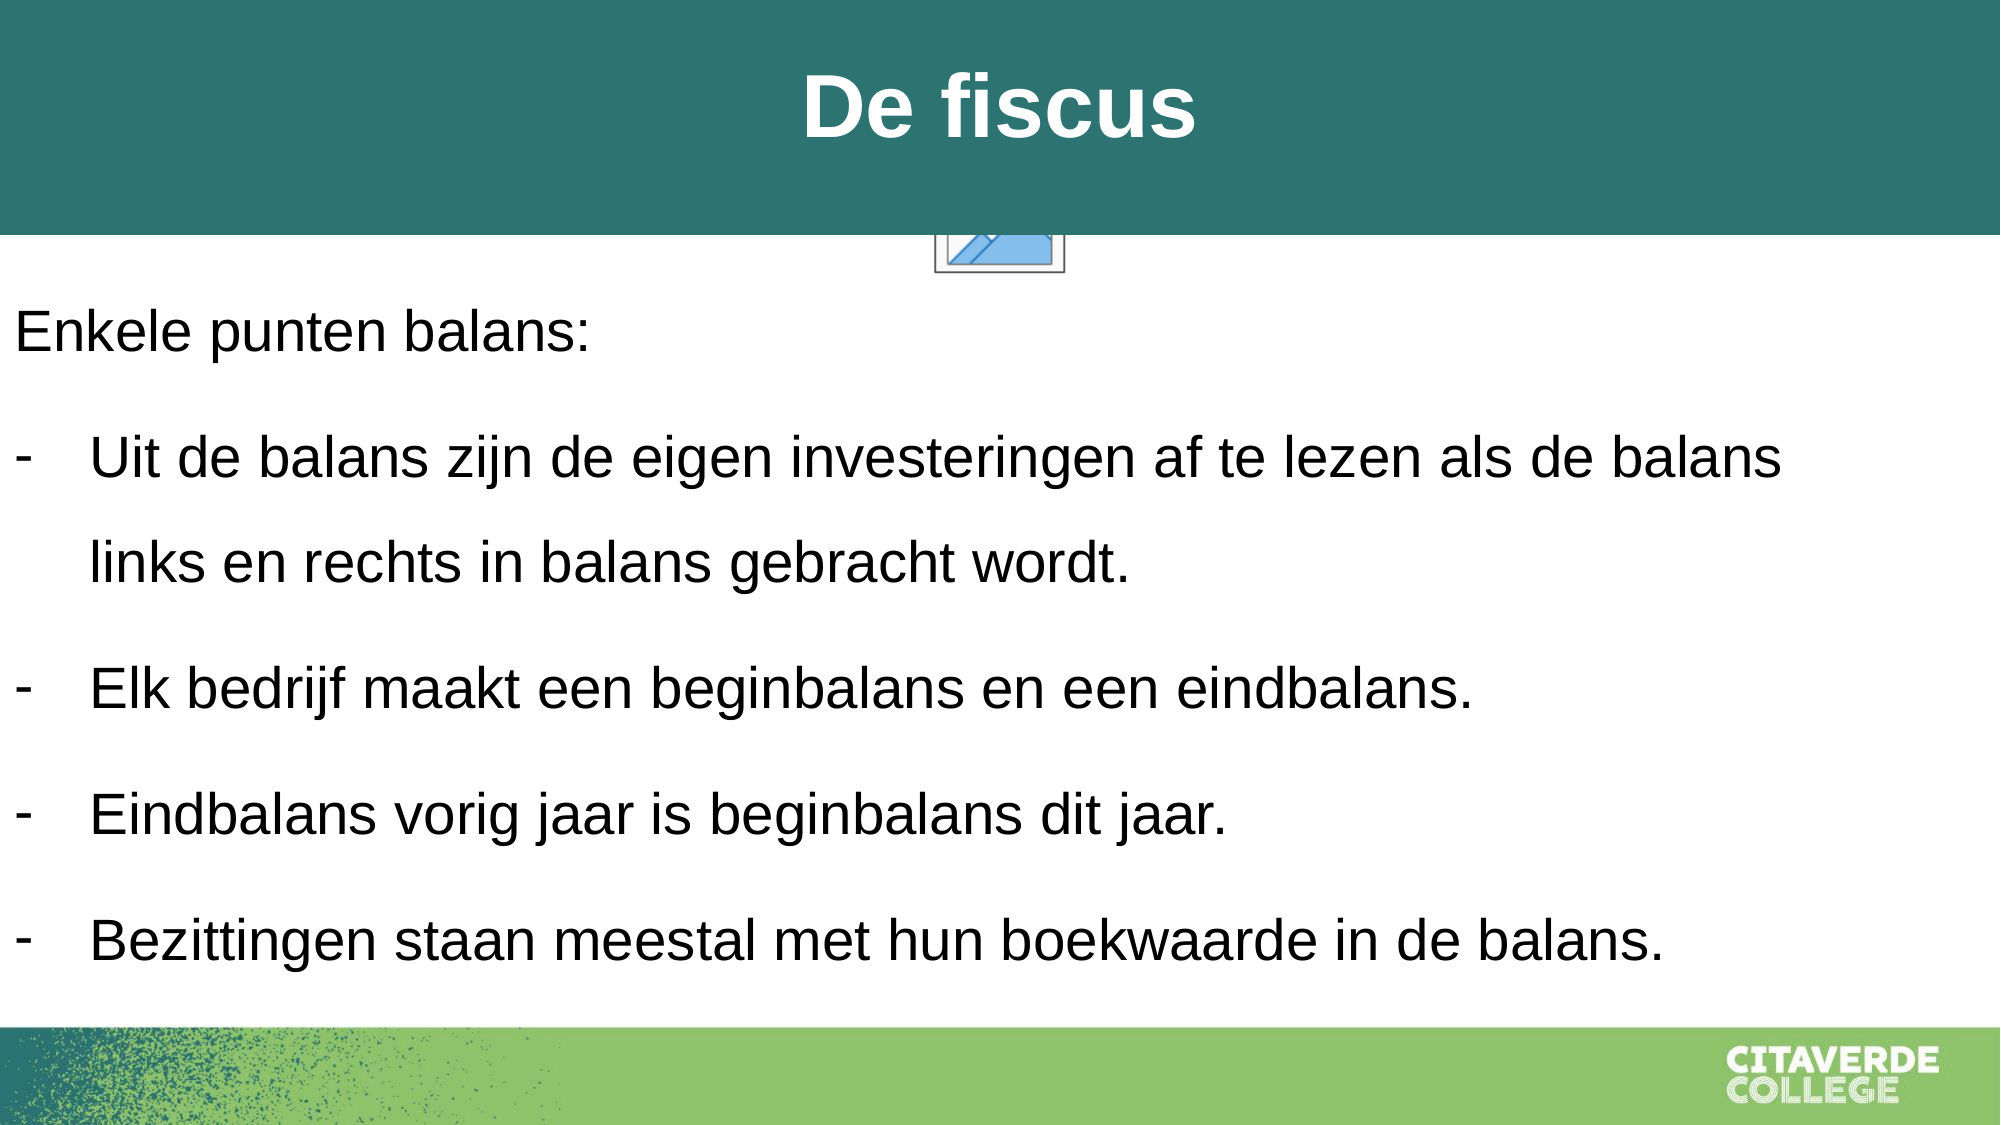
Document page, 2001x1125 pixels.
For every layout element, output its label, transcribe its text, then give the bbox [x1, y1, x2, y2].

list Enkele punten balans: Uit de balans zijn de eigen investeringen af te lezen als de balans links en rechts in balans gebracht wordt. Elk bedrijf maakt een beginbalans en een eindbalans. Eindbalans vorig jaar is beginbalans dit jaar. Bezittingen staan meestal met hun boekwaarde in de balans. [0, 444, 2000, 1005]
picture [0, 0, 2001, 1125]
